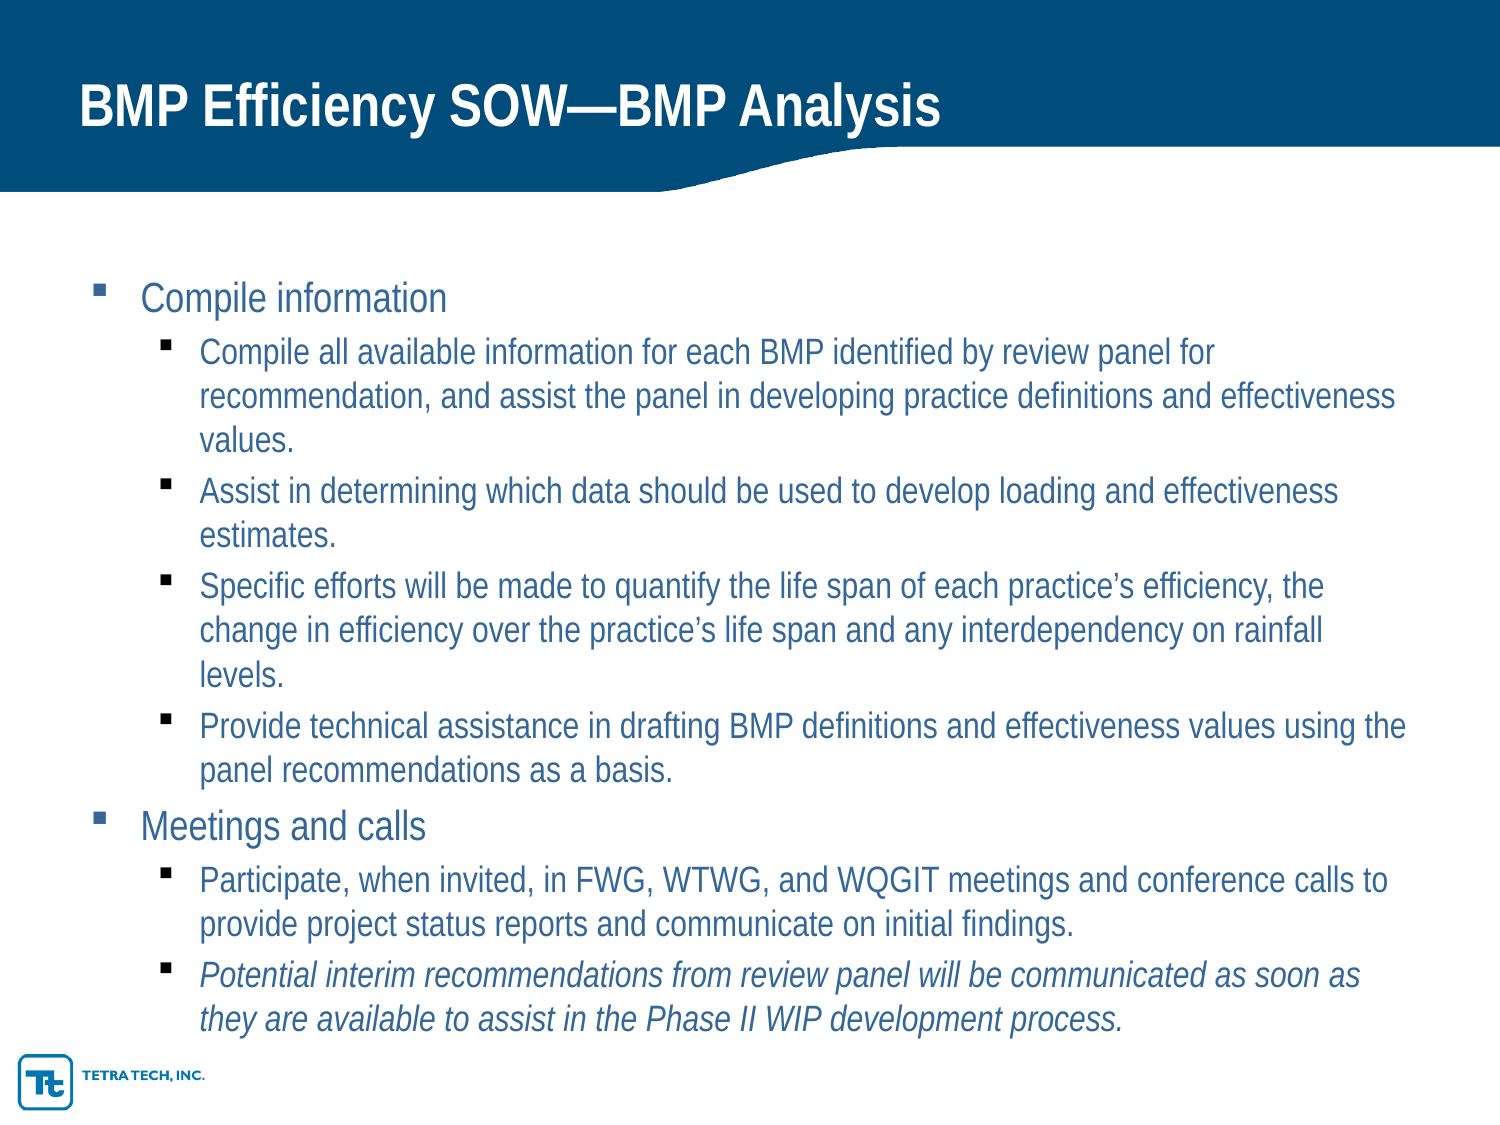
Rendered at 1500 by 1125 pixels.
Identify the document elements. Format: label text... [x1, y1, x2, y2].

list Compile information Compile all available information for each BMP identified by review panel for recommendation, and assist the panel in developing practice definitions and effectiveness values. Assist in determining which data should be used to develop loading and effectiveness estimates. Specific efforts will be made to quantify the life span of each practice’s efficiency, the change in efficiency over the practice’s life span and any interdependency on rainfall levels. Provide technical assistance in drafting BMP definitions and effectiveness values using the panel recommendations as a basis. Meetings and calls Participate, when invited, in FWG, WTWG, and WQGIT meetings and conference calls to provide project status reports and communicate on initial findings. Potential interim recommendations from review panel will be communicated as soon as they are available to assist in the Phase II WIP development process. [74, 262, 1426, 1053]
picture [0, 0, 1500, 1000]
title BMP Efficiency SOW—BMP Analysis [63, 34, 1359, 171]
picture [16, 1050, 205, 1114]
